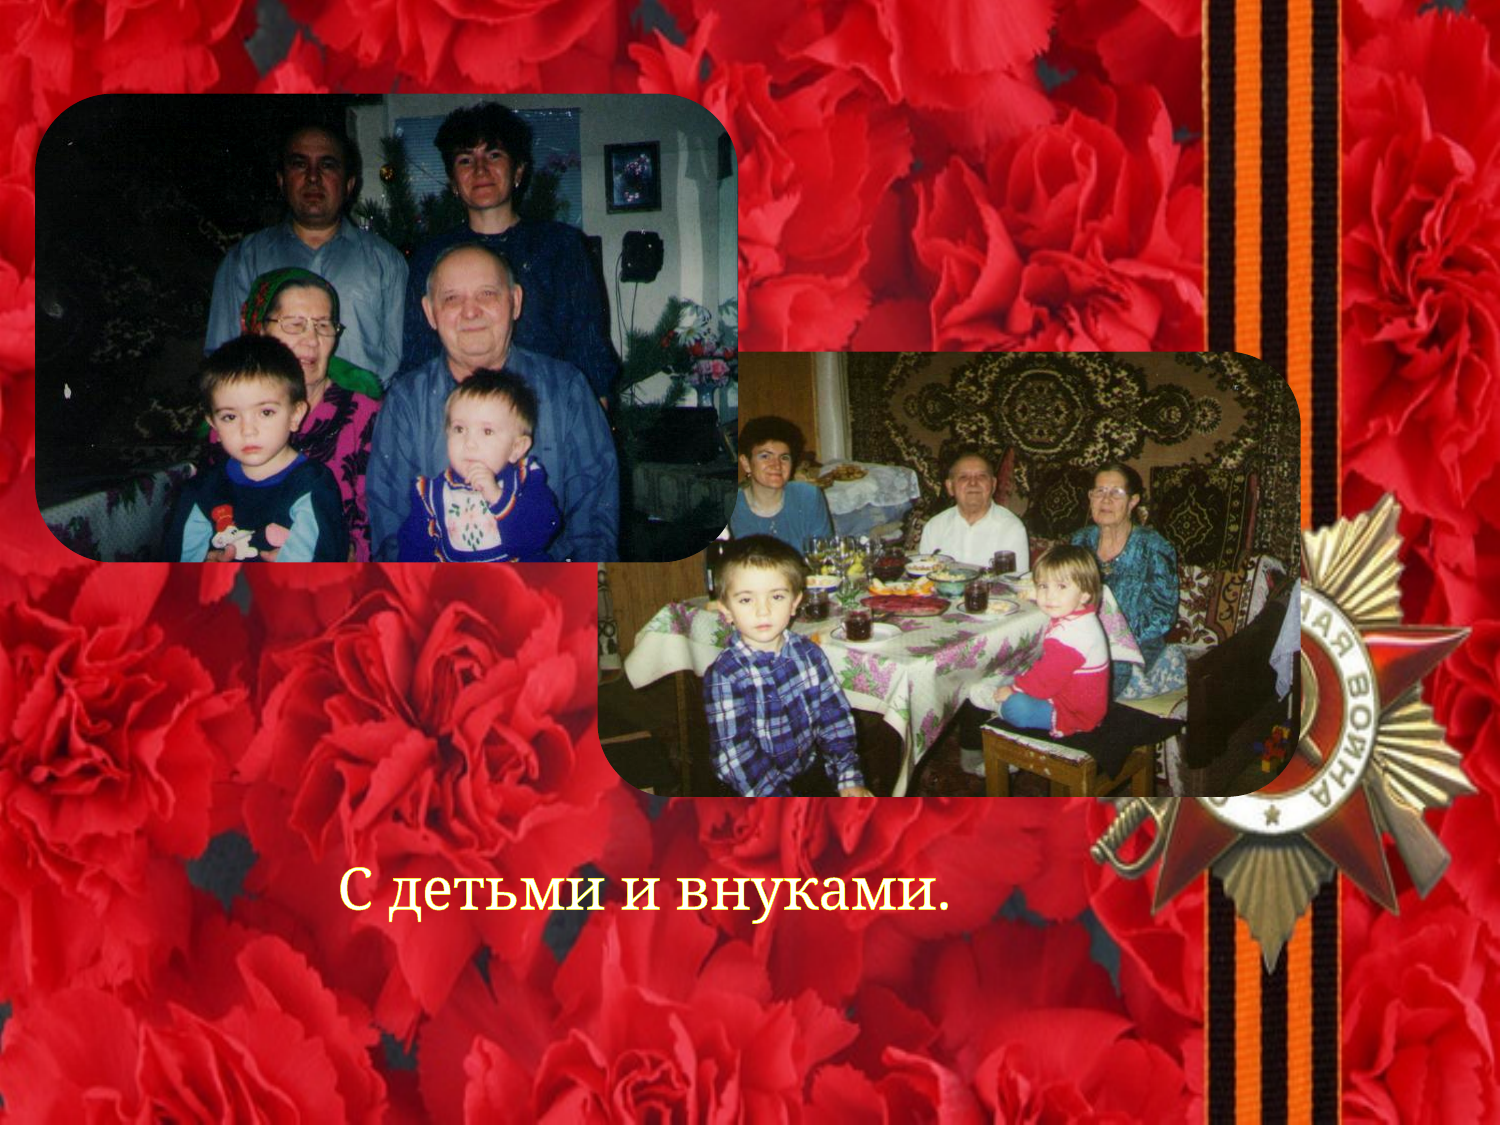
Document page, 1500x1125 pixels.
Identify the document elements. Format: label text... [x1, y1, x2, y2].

picture [0, 0, 1500, 1125]
list С детьми и внуками. [281, 843, 1008, 886]
